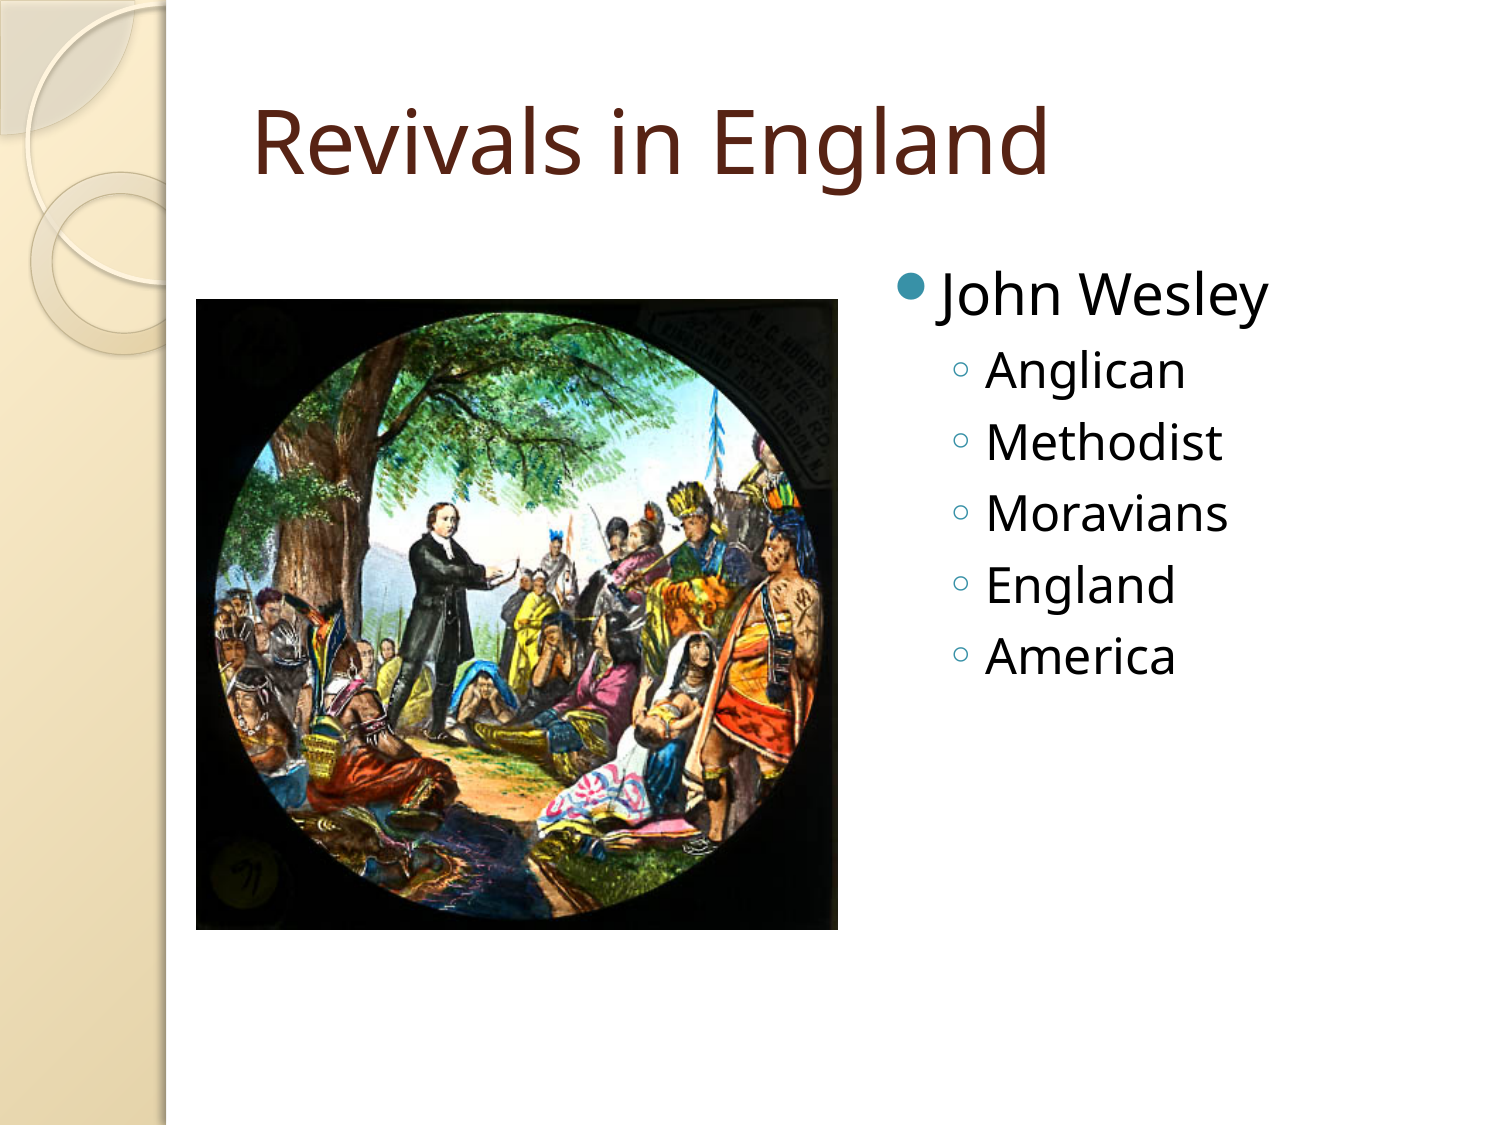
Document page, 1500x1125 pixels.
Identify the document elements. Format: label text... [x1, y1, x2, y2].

list John Wesley Anglican Methodist Moravians England America [865, 249, 1466, 1015]
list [196, 299, 838, 930]
title Revivals in England [235, 45, 1466, 233]
